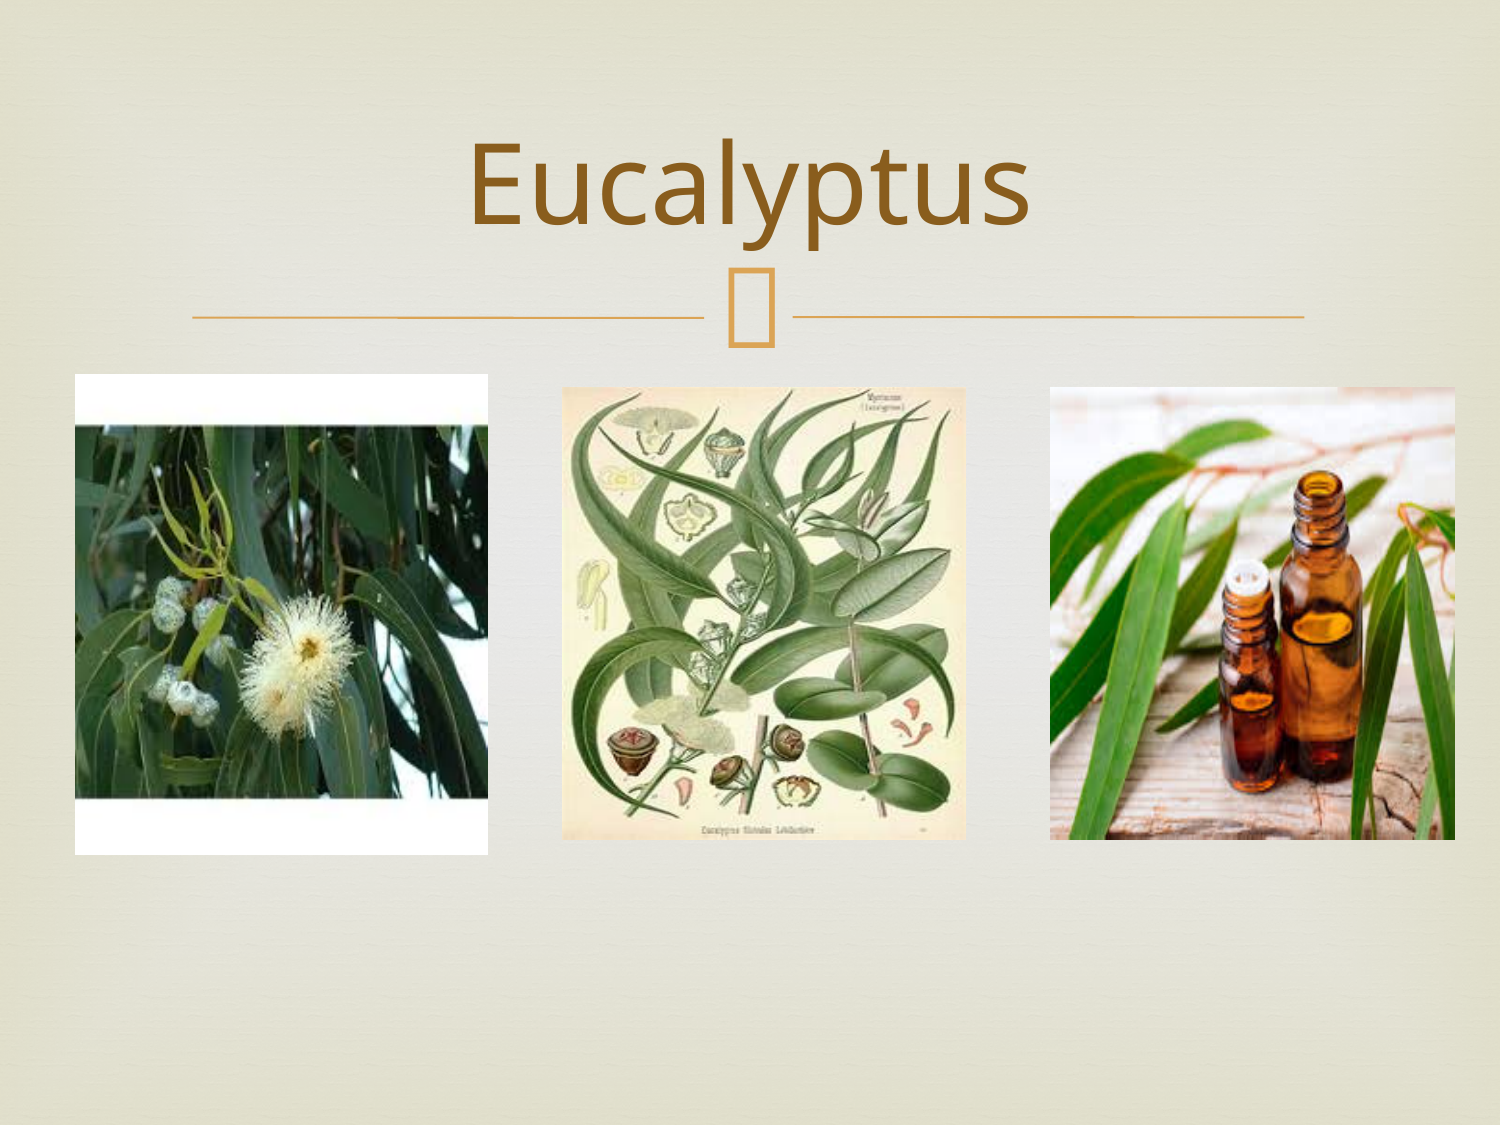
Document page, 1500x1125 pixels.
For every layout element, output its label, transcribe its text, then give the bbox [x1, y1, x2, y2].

title Eucalyptus [112, 93, 1386, 267]
picture [1049, 386, 1456, 841]
picture [561, 386, 967, 841]
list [74, 374, 488, 856]
